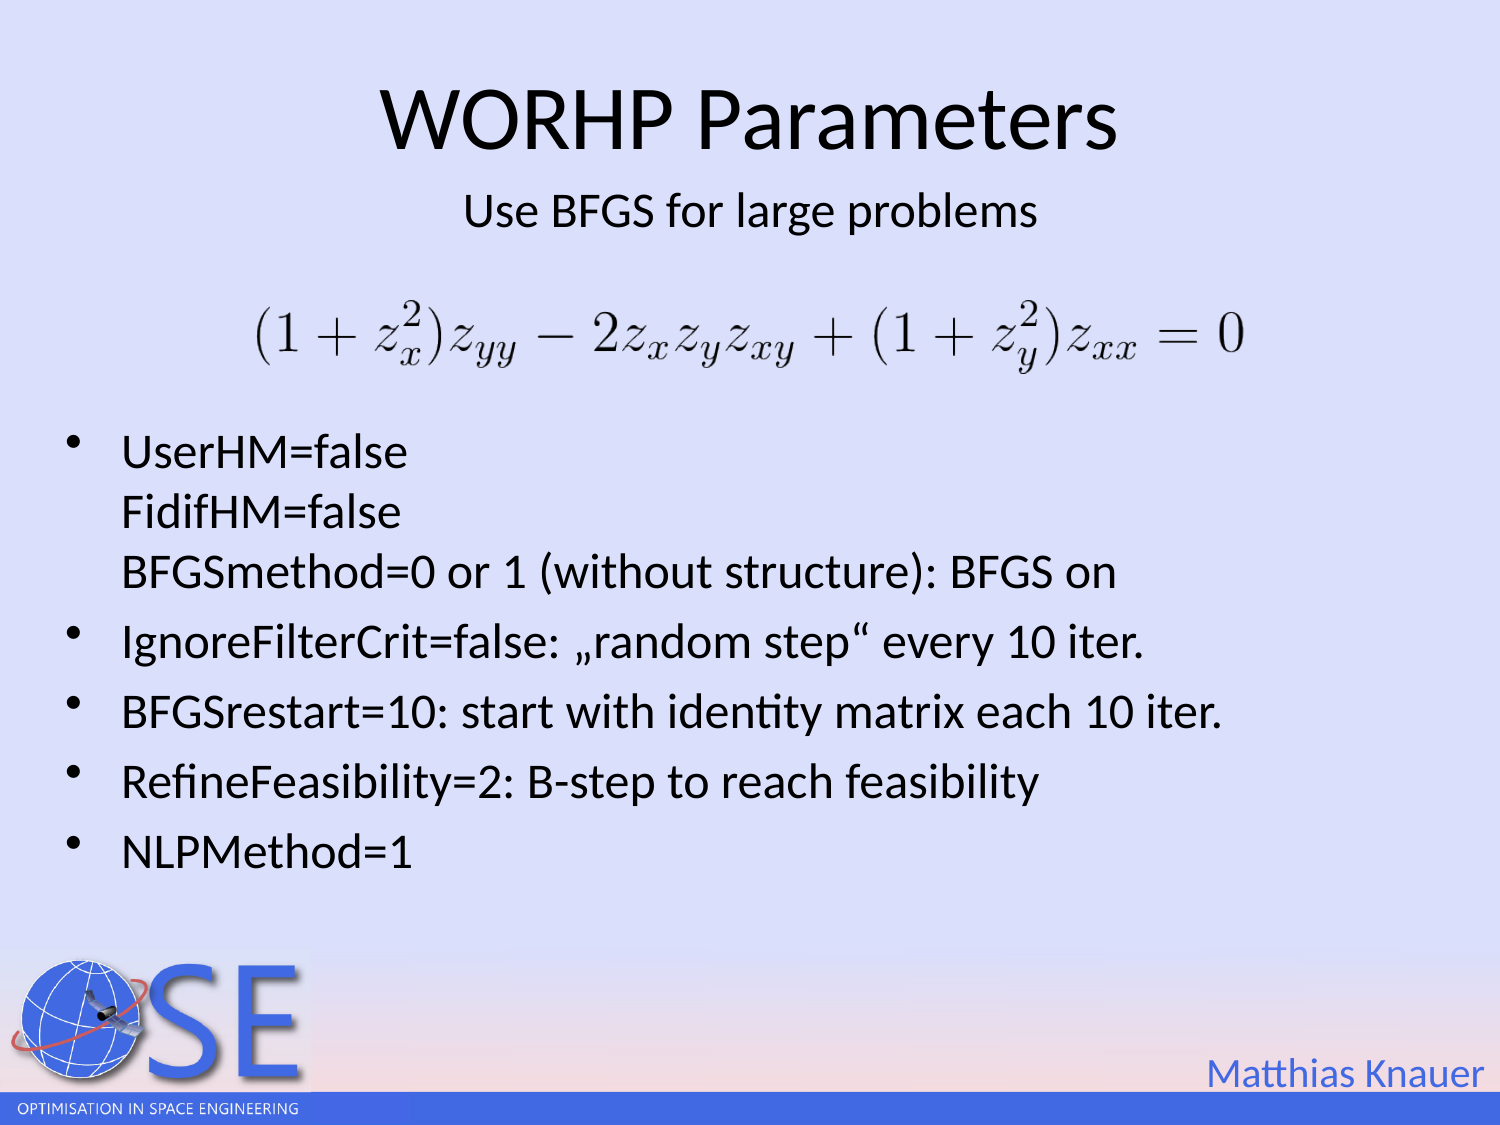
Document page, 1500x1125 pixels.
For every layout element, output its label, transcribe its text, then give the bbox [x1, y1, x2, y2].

text_box Use BFGS for large problems [1, 170, 1500, 246]
picture [0, 947, 1500, 1125]
picture [256, 300, 1244, 374]
title WORHP Parameters [49, 5, 1451, 170]
list UserHM=false FidifHM=false BFGSmethod=0 or 1 (without structure): BFGS on IgnoreFilterCrit=false: „random step“ every 10 iter. BFGSrestart=10: start with identity matrix each 10 iter. RefineFeasibility=2: B-step to reach feasibility NLPMethod=1 [49, 410, 1451, 976]
